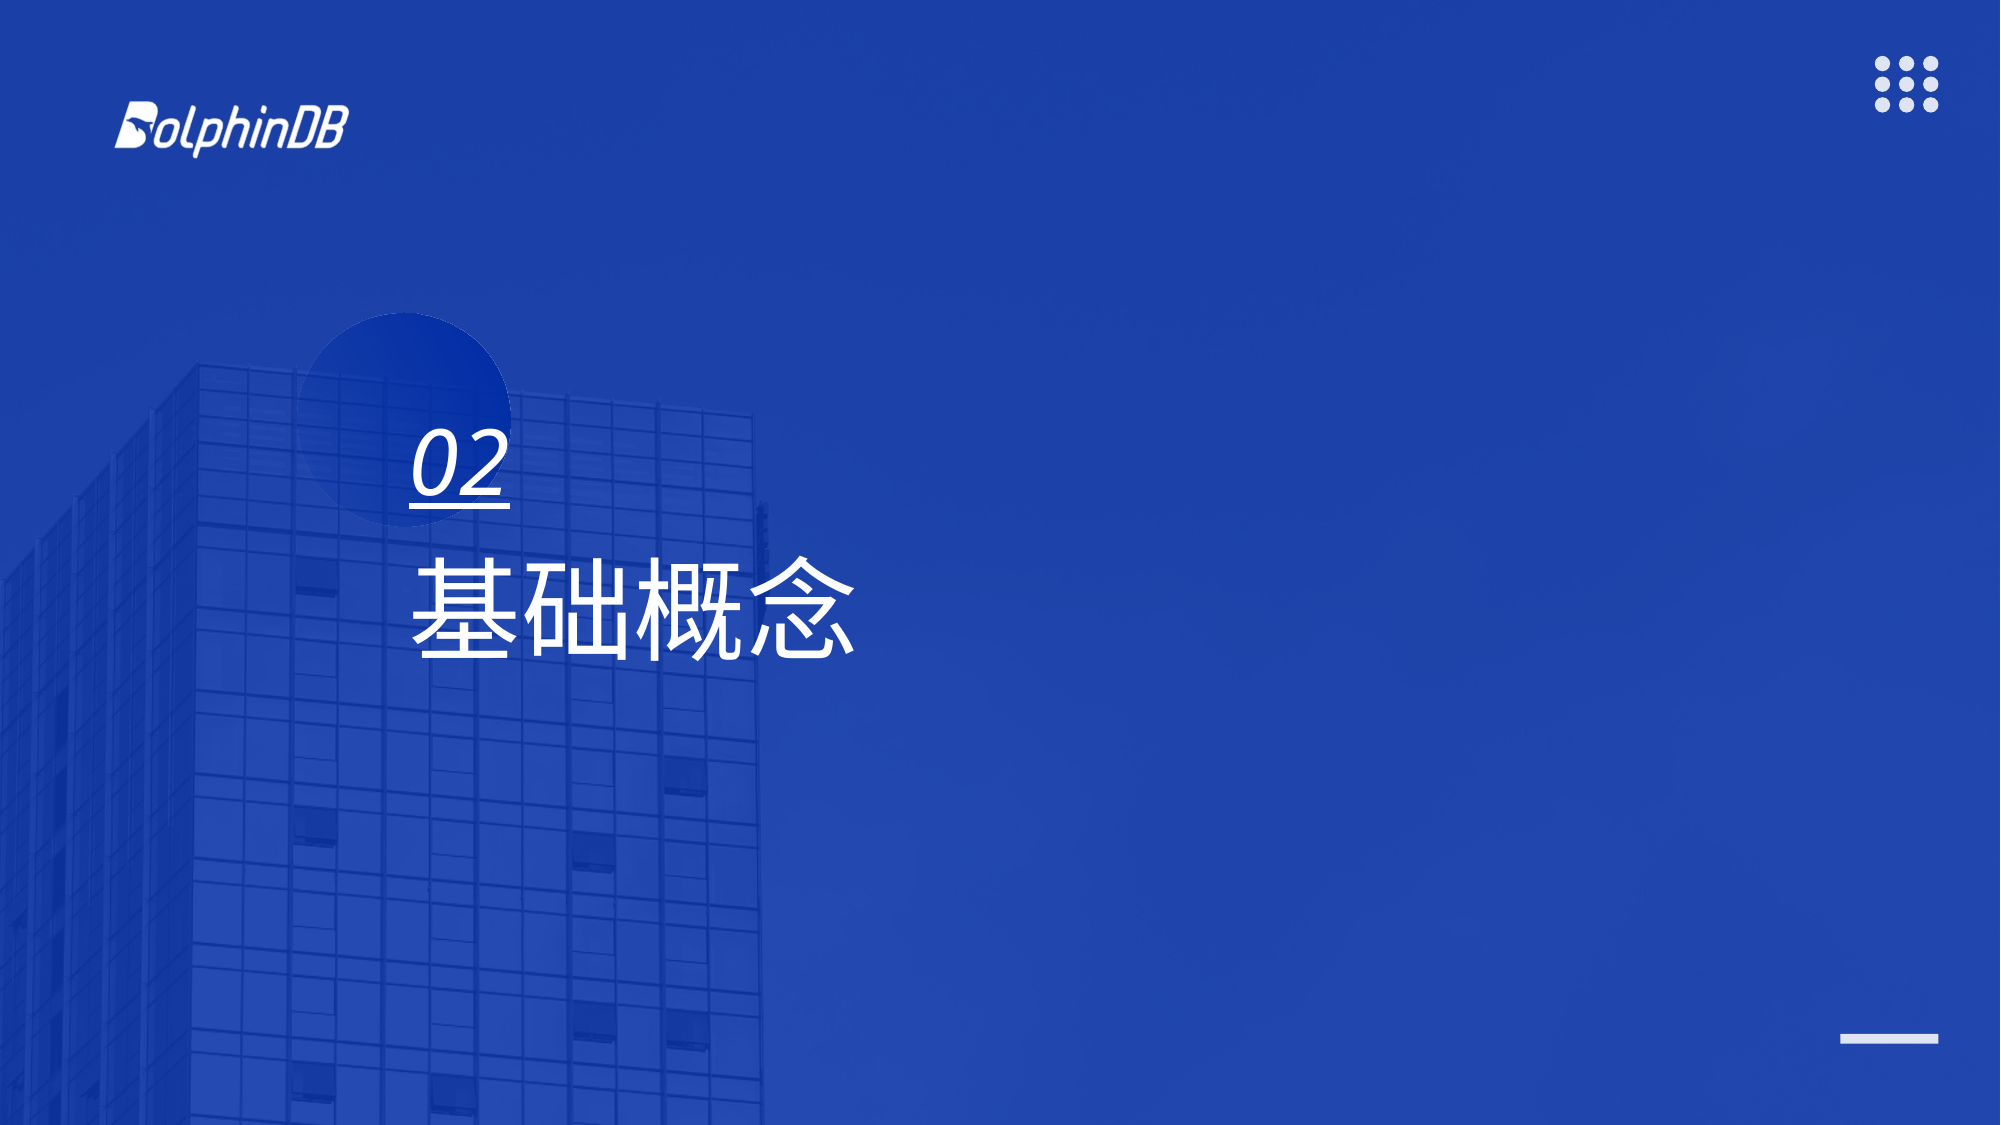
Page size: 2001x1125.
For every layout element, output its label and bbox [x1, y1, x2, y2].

picture [0, 0, 2000, 1125]
text_box [1874, 55, 1939, 113]
